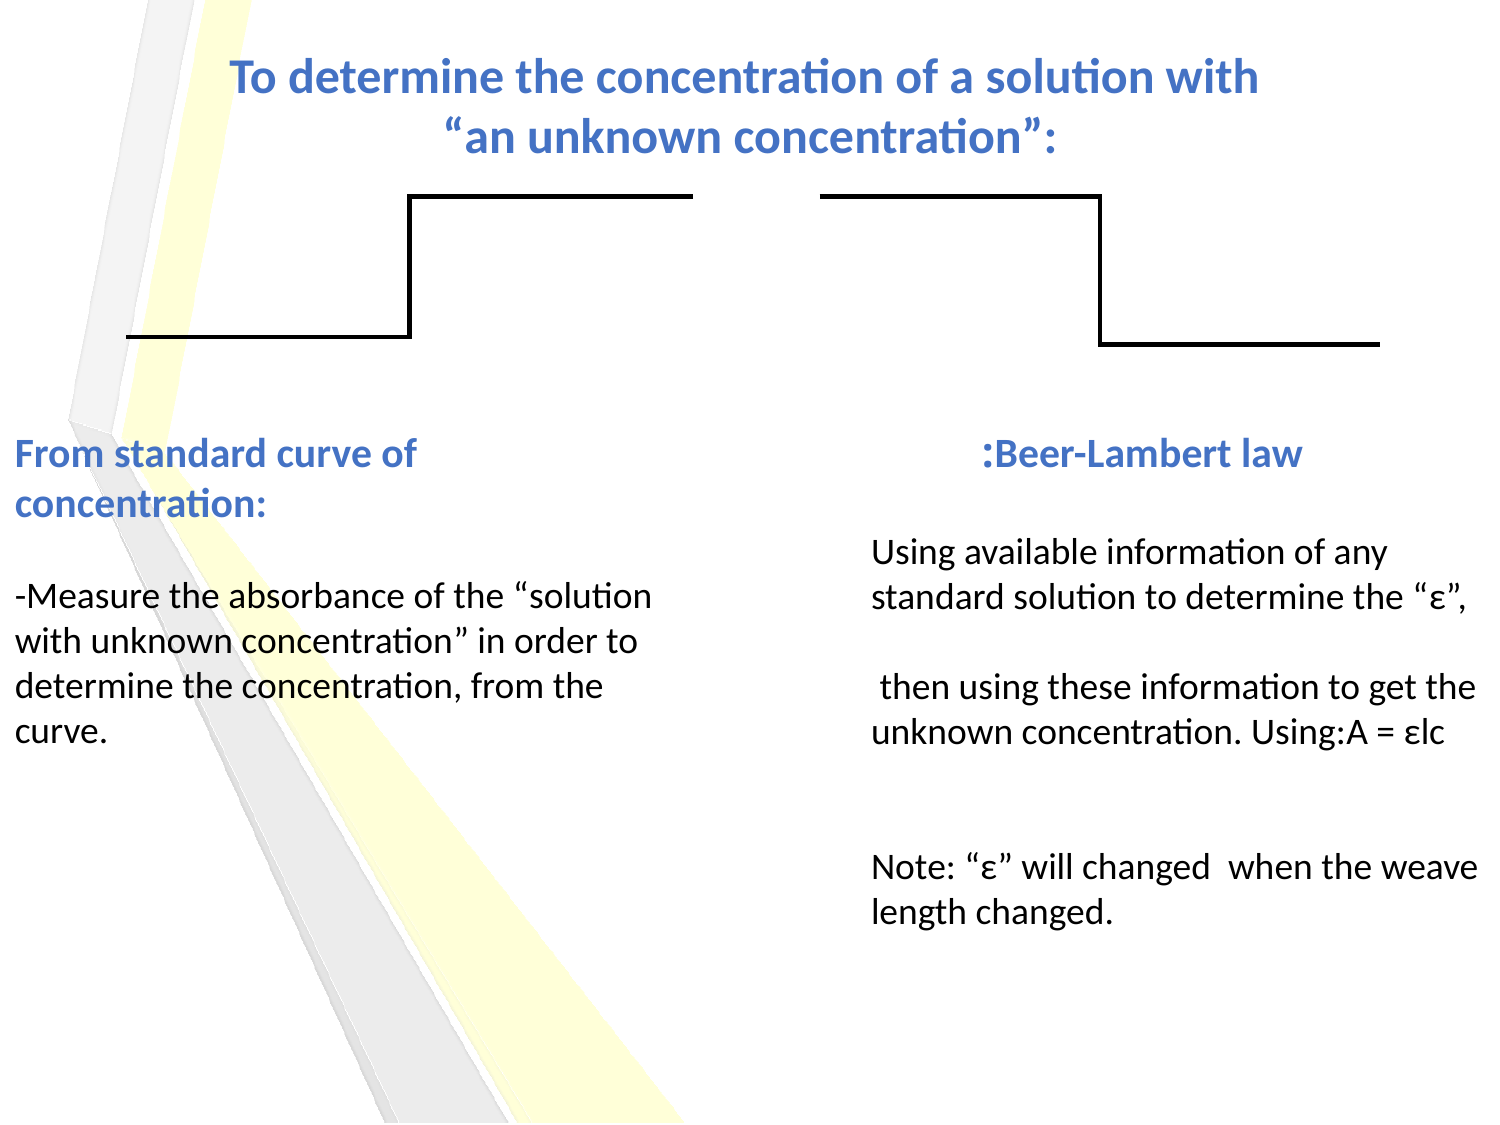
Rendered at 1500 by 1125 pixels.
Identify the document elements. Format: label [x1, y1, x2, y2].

picture [0, 0, 1500, 1123]
text_box [819, 196, 1381, 345]
text_box [126, 196, 694, 337]
